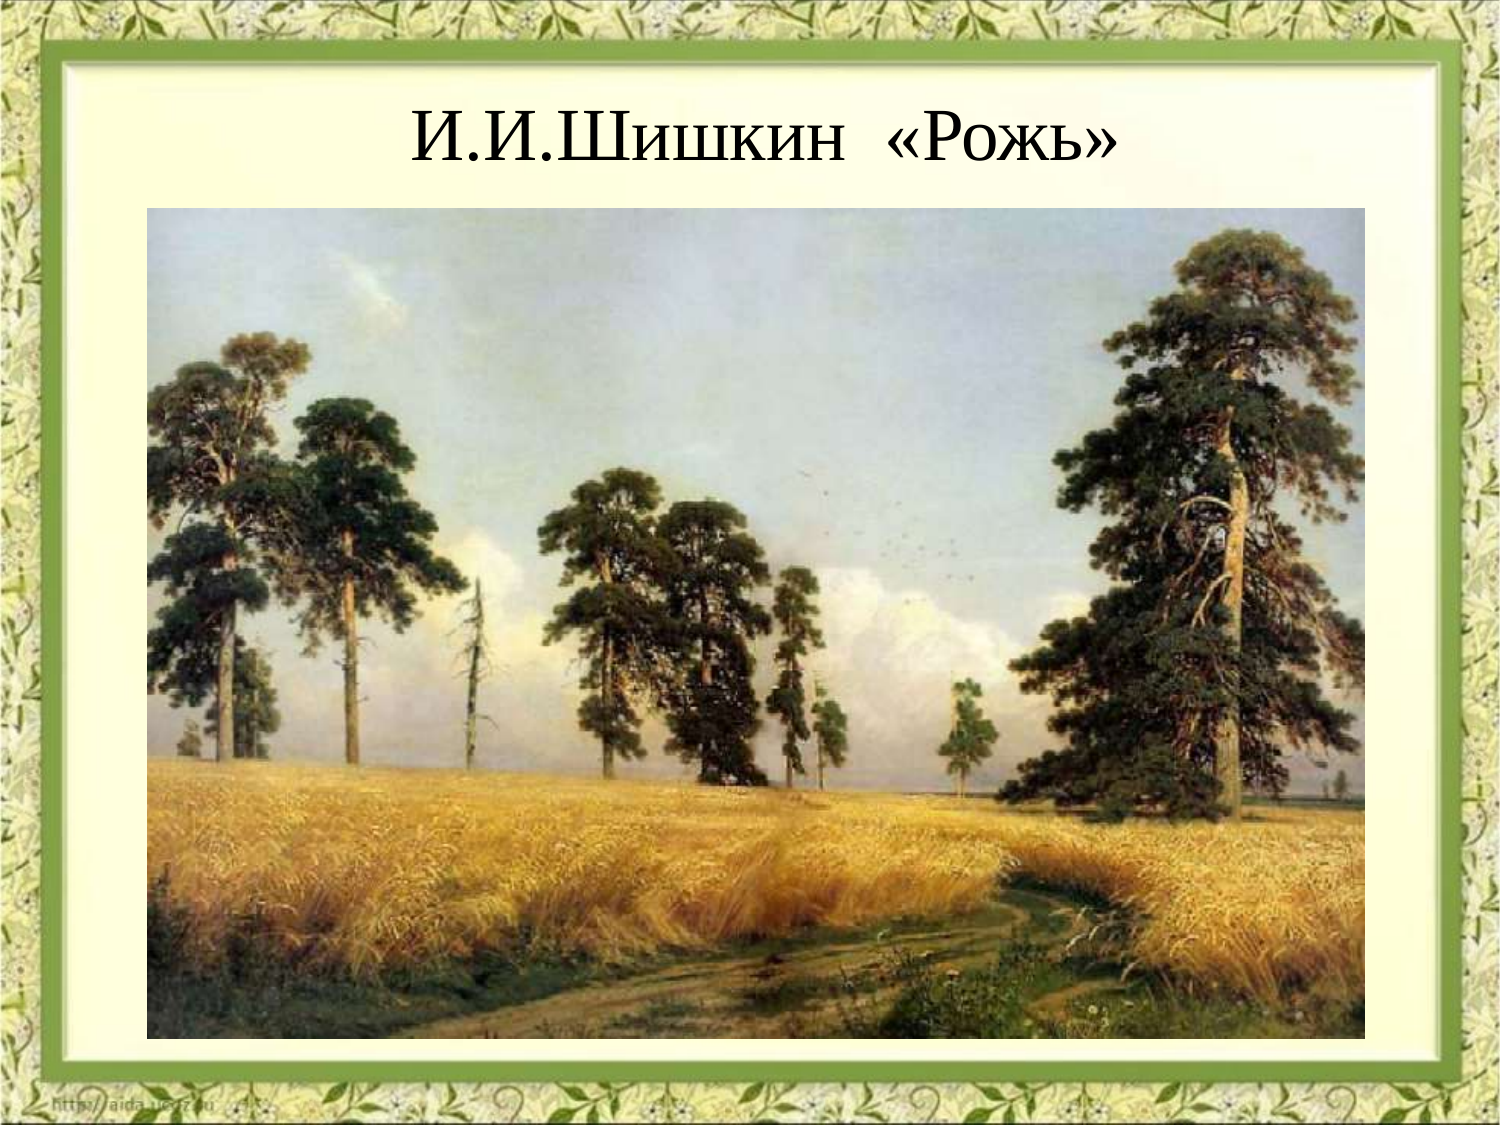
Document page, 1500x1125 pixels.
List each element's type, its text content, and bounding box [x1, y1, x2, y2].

picture [0, 0, 1500, 1125]
text_box И.И.Шишкин «Рожь» [395, 78, 1146, 183]
